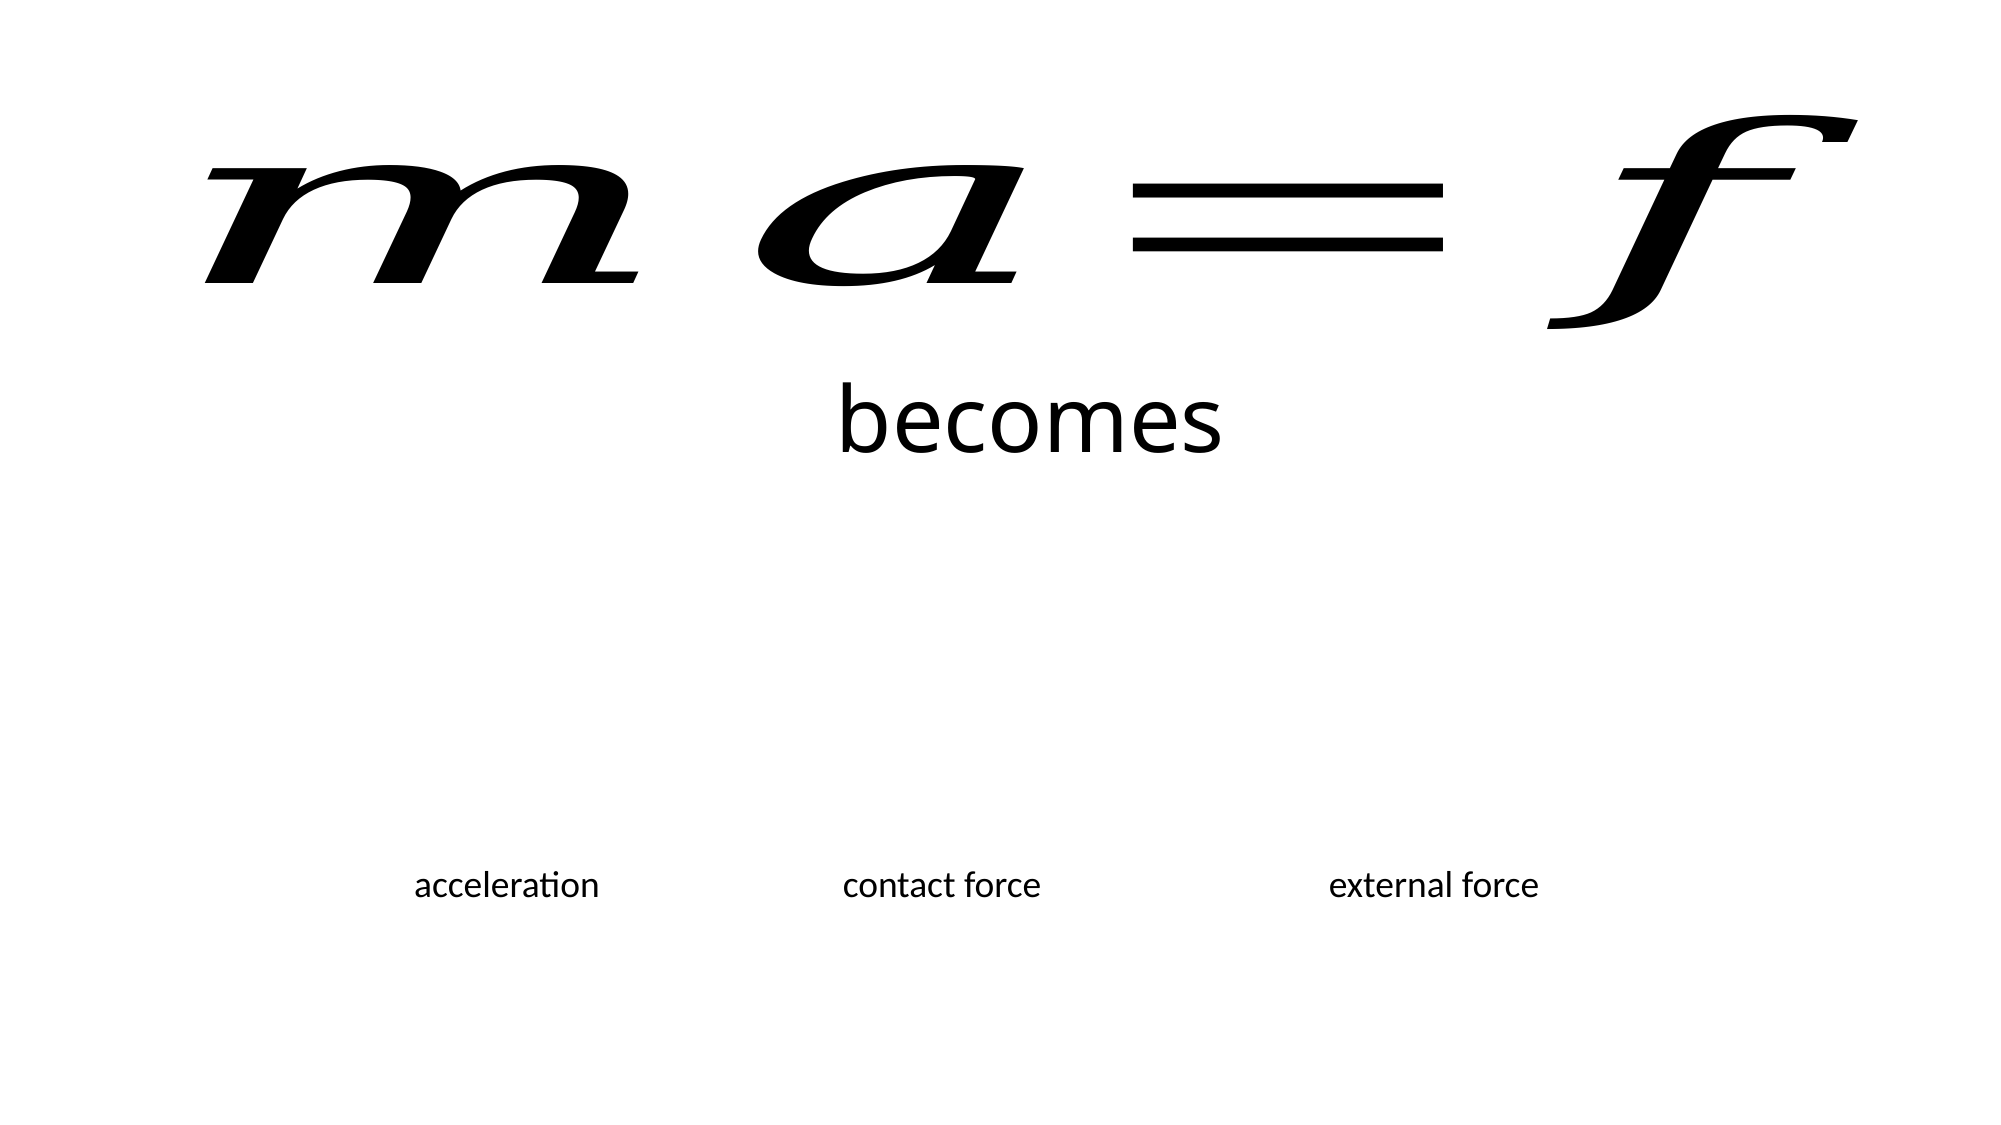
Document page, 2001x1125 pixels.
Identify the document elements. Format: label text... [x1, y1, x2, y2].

text_box acceleration [399, 852, 615, 913]
text_box contact force [828, 852, 1057, 913]
text_box external force [1314, 852, 1555, 913]
